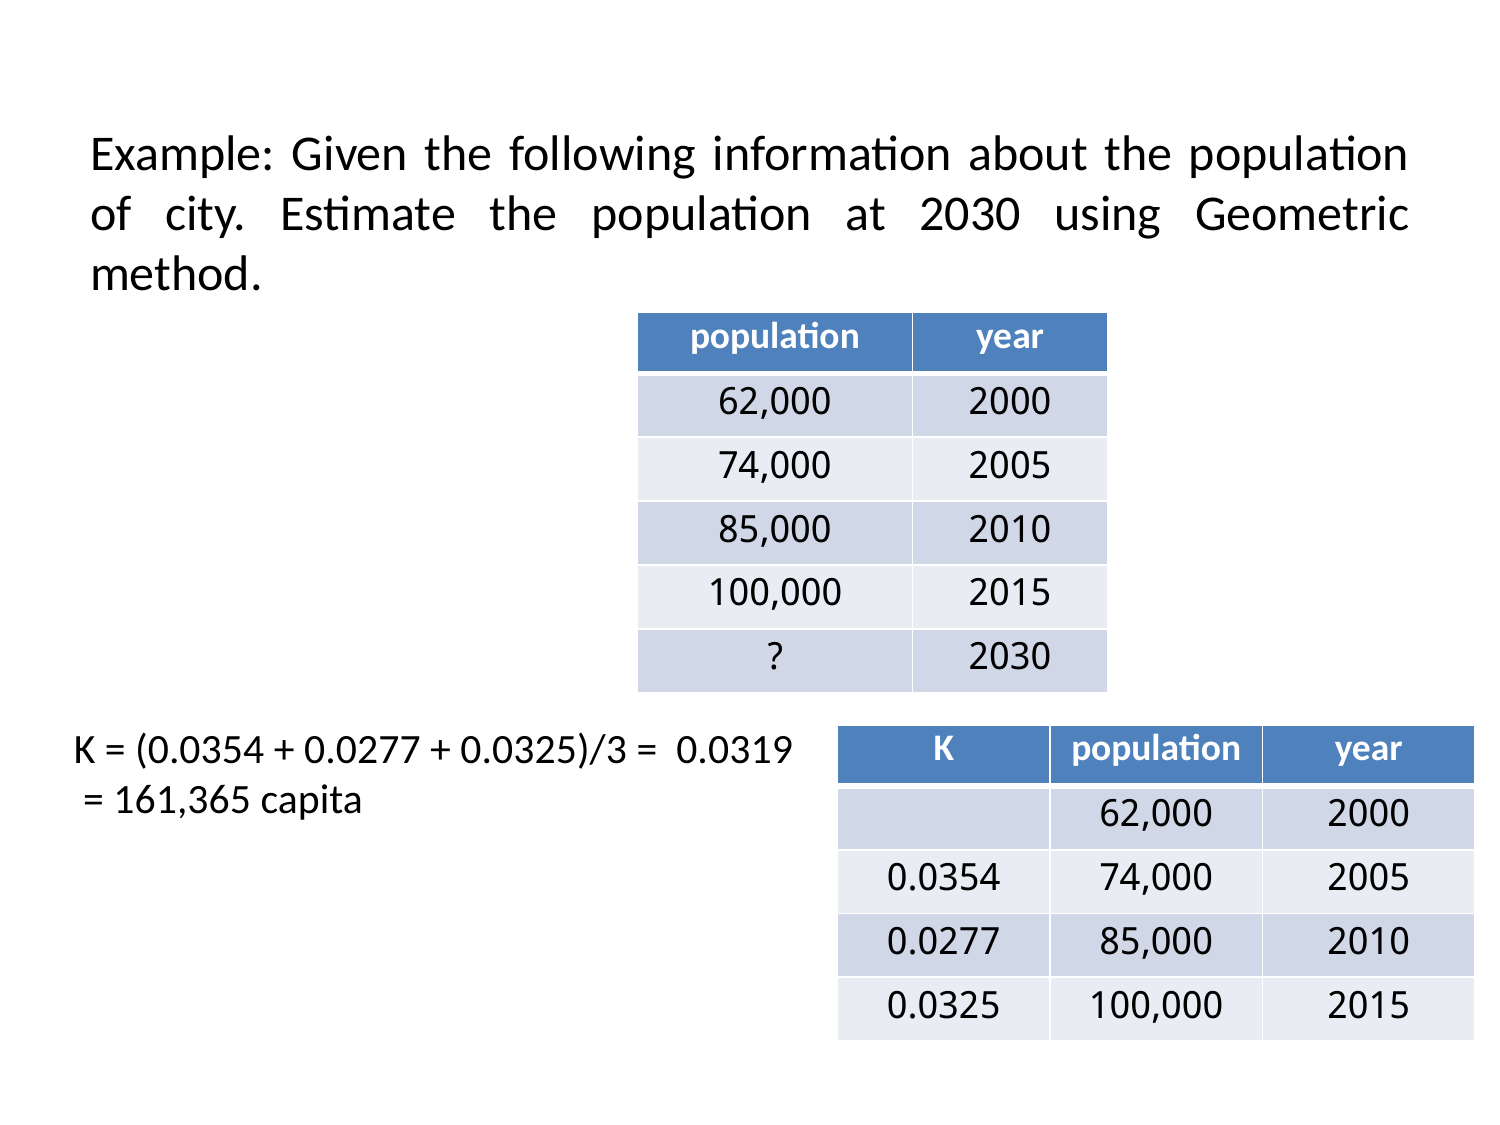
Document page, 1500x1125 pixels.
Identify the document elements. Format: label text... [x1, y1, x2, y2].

table_cell 0.0277 [838, 914, 1049, 976]
list Example: Given the following information about the population of city. Estimate the population at 2030 using Geometric method. [75, 112, 1425, 855]
table_cell 2000 [913, 376, 1107, 436]
table_cell 0.0325 [838, 978, 1049, 1040]
table_cell 74,000 [1051, 851, 1262, 913]
table_cell 100,000 [638, 566, 912, 628]
table_cell [838, 789, 1049, 849]
table_cell 2005 [1263, 851, 1474, 913]
table_cell 2030 [913, 630, 1107, 692]
table_cell 85,000 [1051, 914, 1262, 976]
table_cell 2010 [1263, 914, 1474, 976]
table_cell 2015 [913, 566, 1107, 628]
table_cell 100,000 [1051, 978, 1262, 1040]
table_cell 2005 [913, 438, 1107, 500]
table_cell 85,000 [638, 502, 912, 564]
table_cell 2000 [1263, 789, 1474, 849]
table_header year [1263, 726, 1474, 783]
table_cell 2015 [1263, 978, 1474, 1040]
table_cell 0.0354 [838, 851, 1049, 913]
table_header population [1051, 726, 1262, 783]
table_header K [838, 726, 1049, 783]
table_cell ? [638, 630, 912, 692]
table_cell 62,000 [1051, 789, 1262, 849]
table_cell 62,000 [638, 376, 912, 436]
table_cell 74,000 [638, 438, 912, 500]
table_header year [913, 313, 1107, 371]
table_header population [638, 313, 912, 371]
table_cell 2010 [913, 502, 1107, 564]
